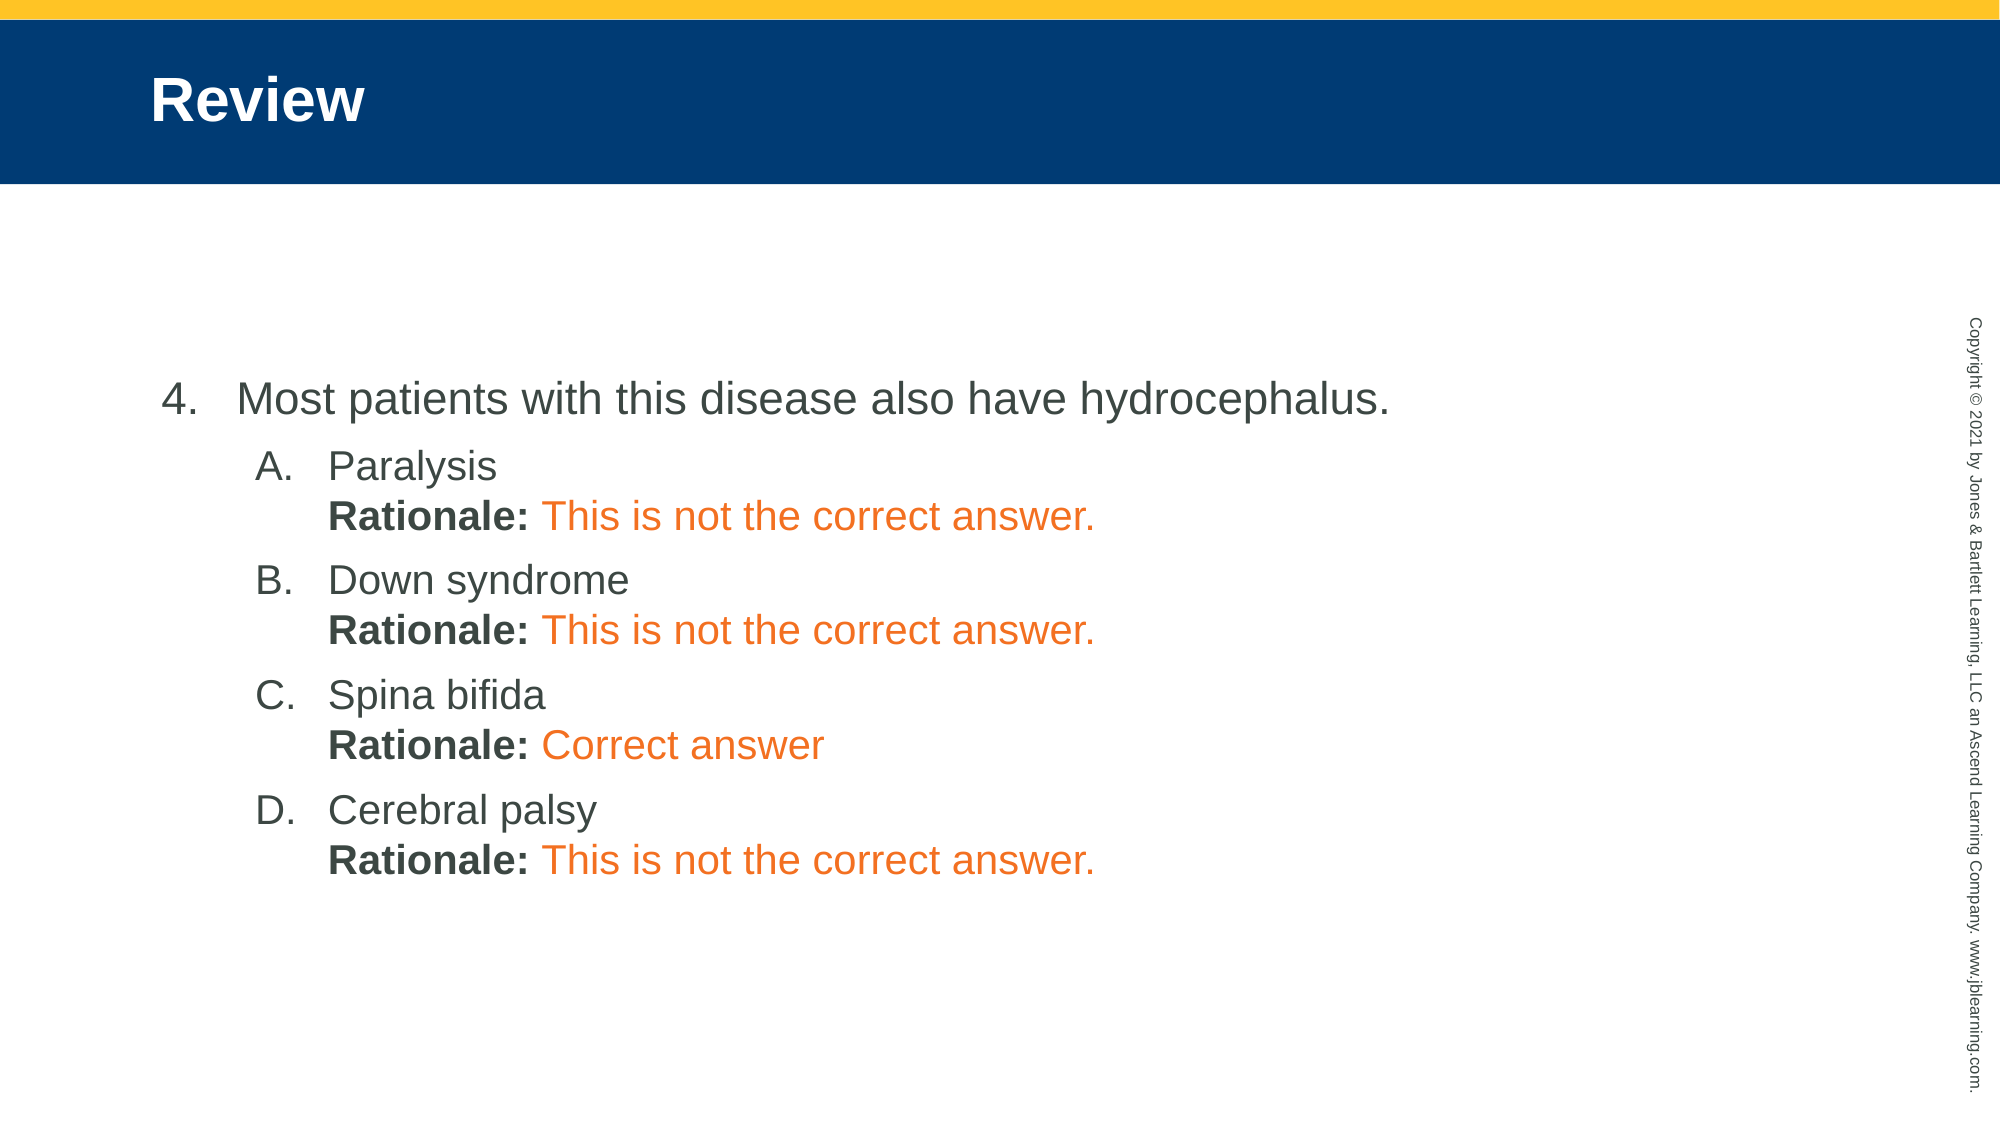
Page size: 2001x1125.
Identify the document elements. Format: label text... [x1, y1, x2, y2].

title Review [0, 19, 2000, 185]
list Most patients with this disease also have hydrocephalus. Paralysis Rationale: This is not the correct answer. Down syndrome Rationale: This is not the correct answer. Spina bifida Rationale: Correct answer Cerebral palsy Rationale: This is not the correct answer. [146, 361, 1859, 1016]
